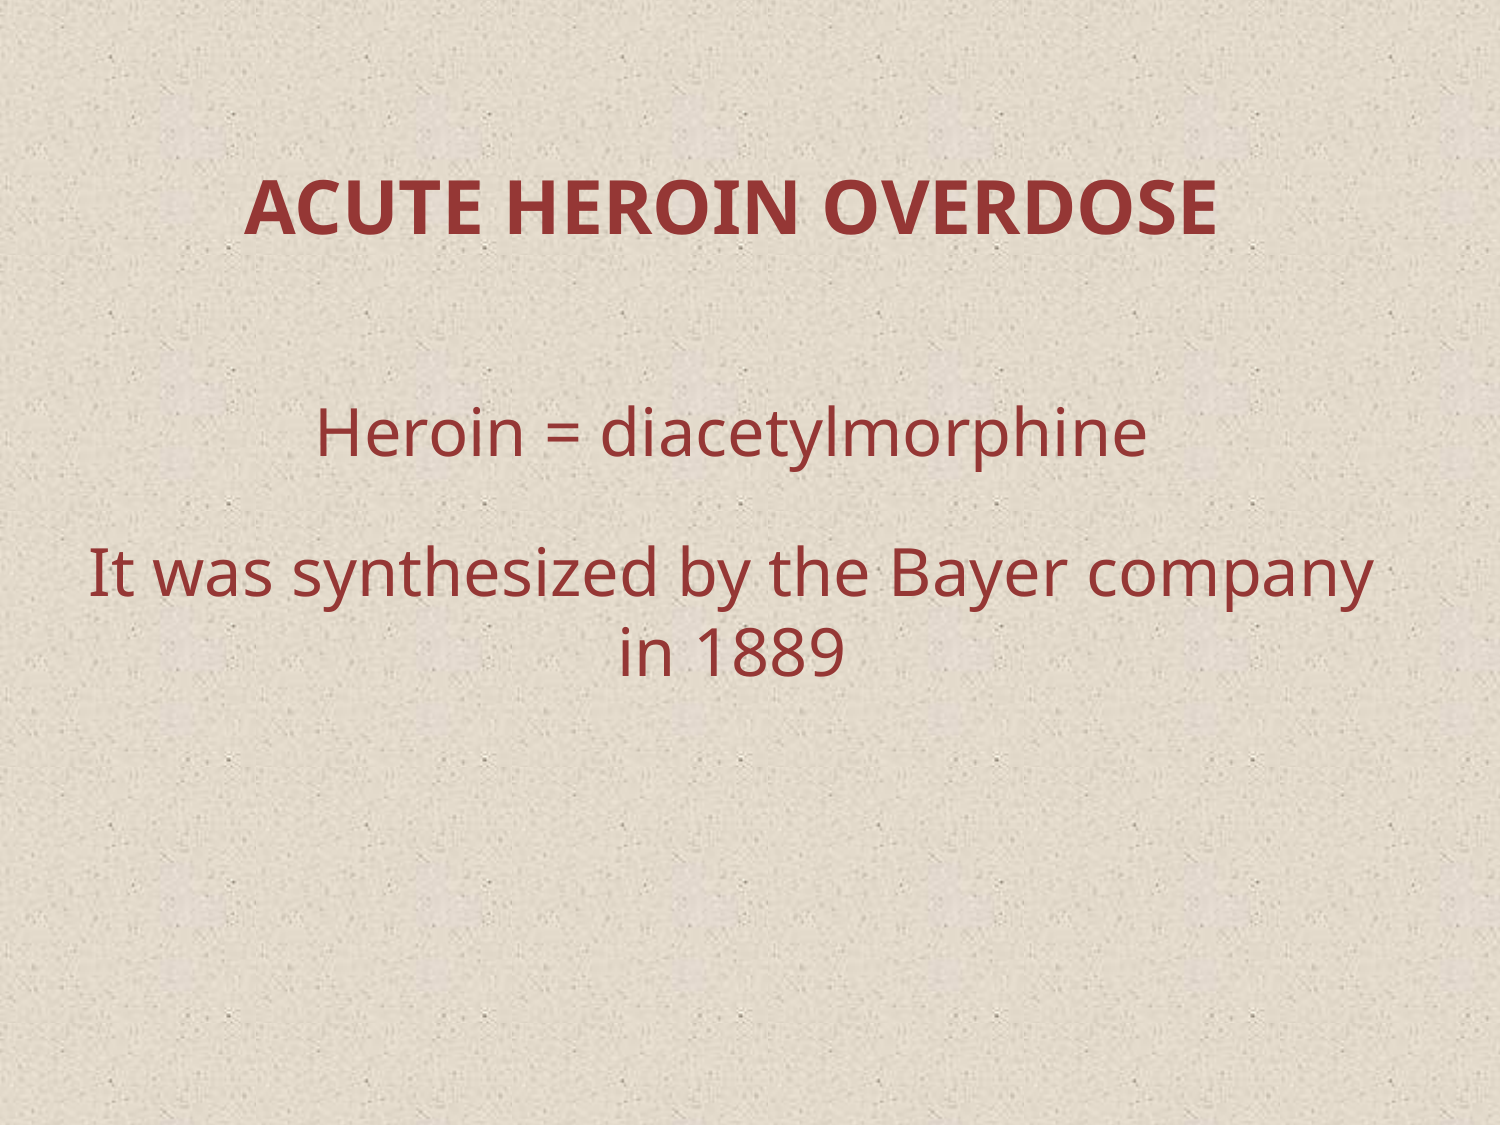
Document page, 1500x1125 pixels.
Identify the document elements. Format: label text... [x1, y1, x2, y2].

subtitle ACUTE HEROIN OVERDOSE Heroin = diacetylmorphine It was synthesized by the Bayer company in 1889 [58, 152, 1407, 1032]
picture [0, 0, 1500, 1125]
